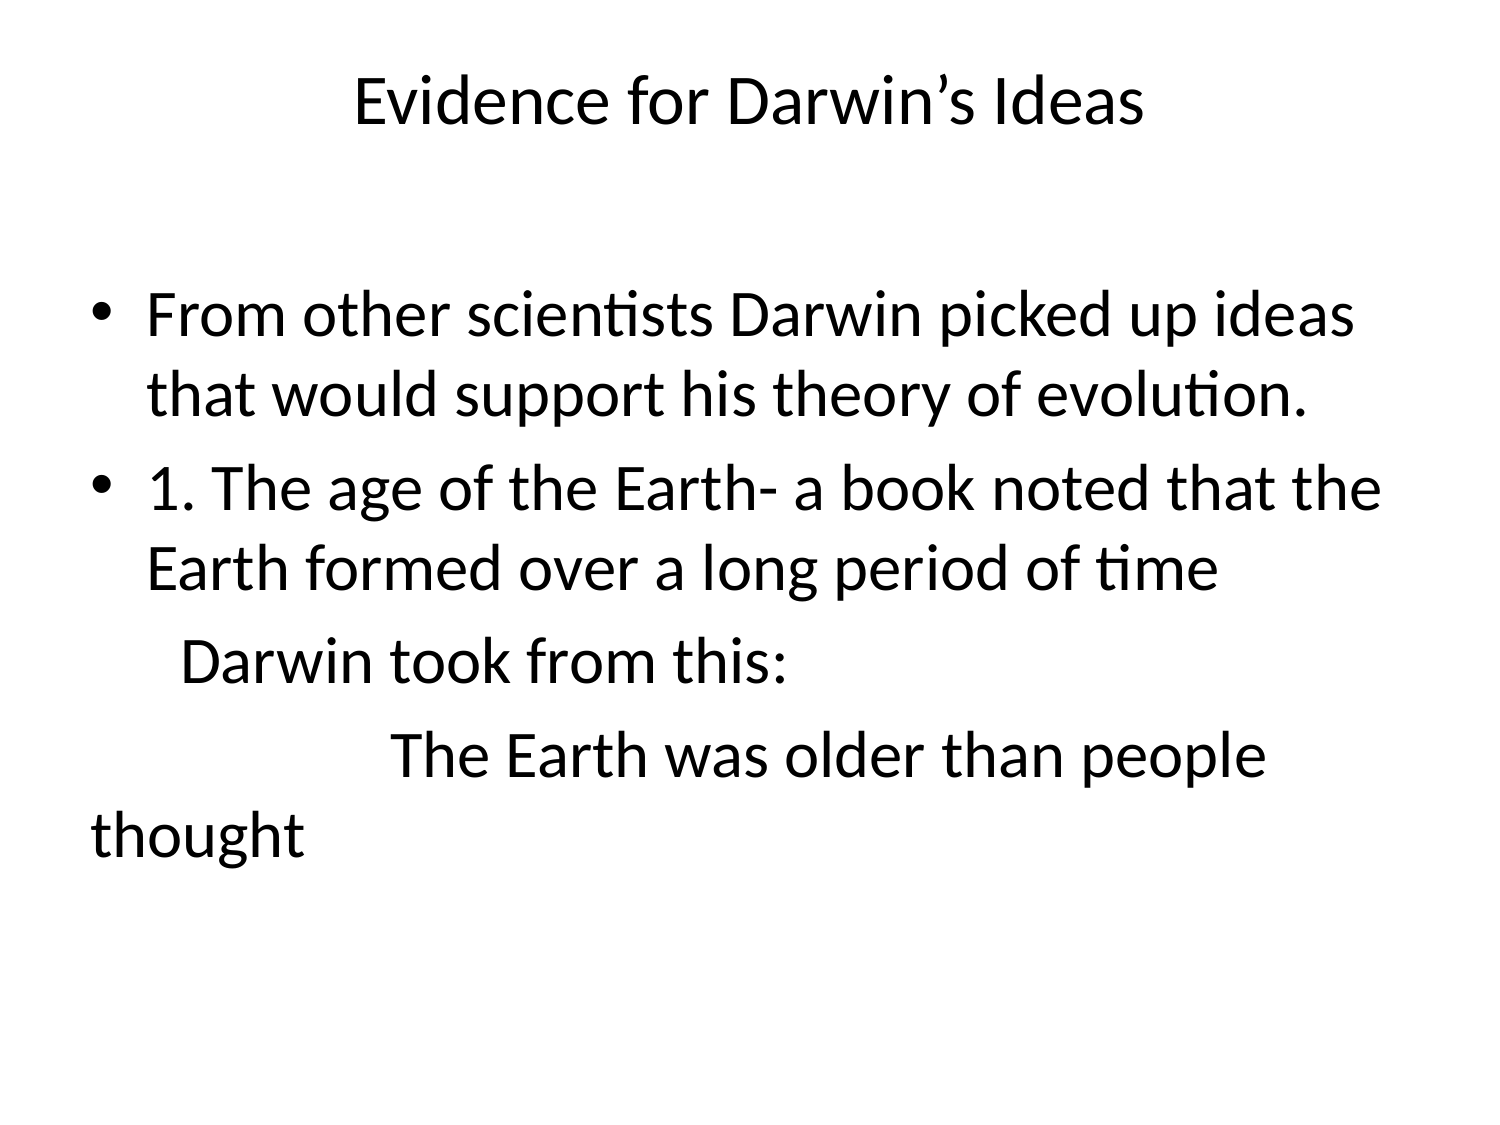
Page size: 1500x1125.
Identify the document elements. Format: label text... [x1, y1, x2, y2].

title Evidence for Darwin’s Ideas [75, 45, 1425, 233]
list From other scientists Darwin picked up ideas that would support his theory of evolution. 1. The age of the Earth- a book noted that the Earth formed over a long period of time Darwin took from this: The Earth was older than people thought [75, 262, 1425, 1005]
